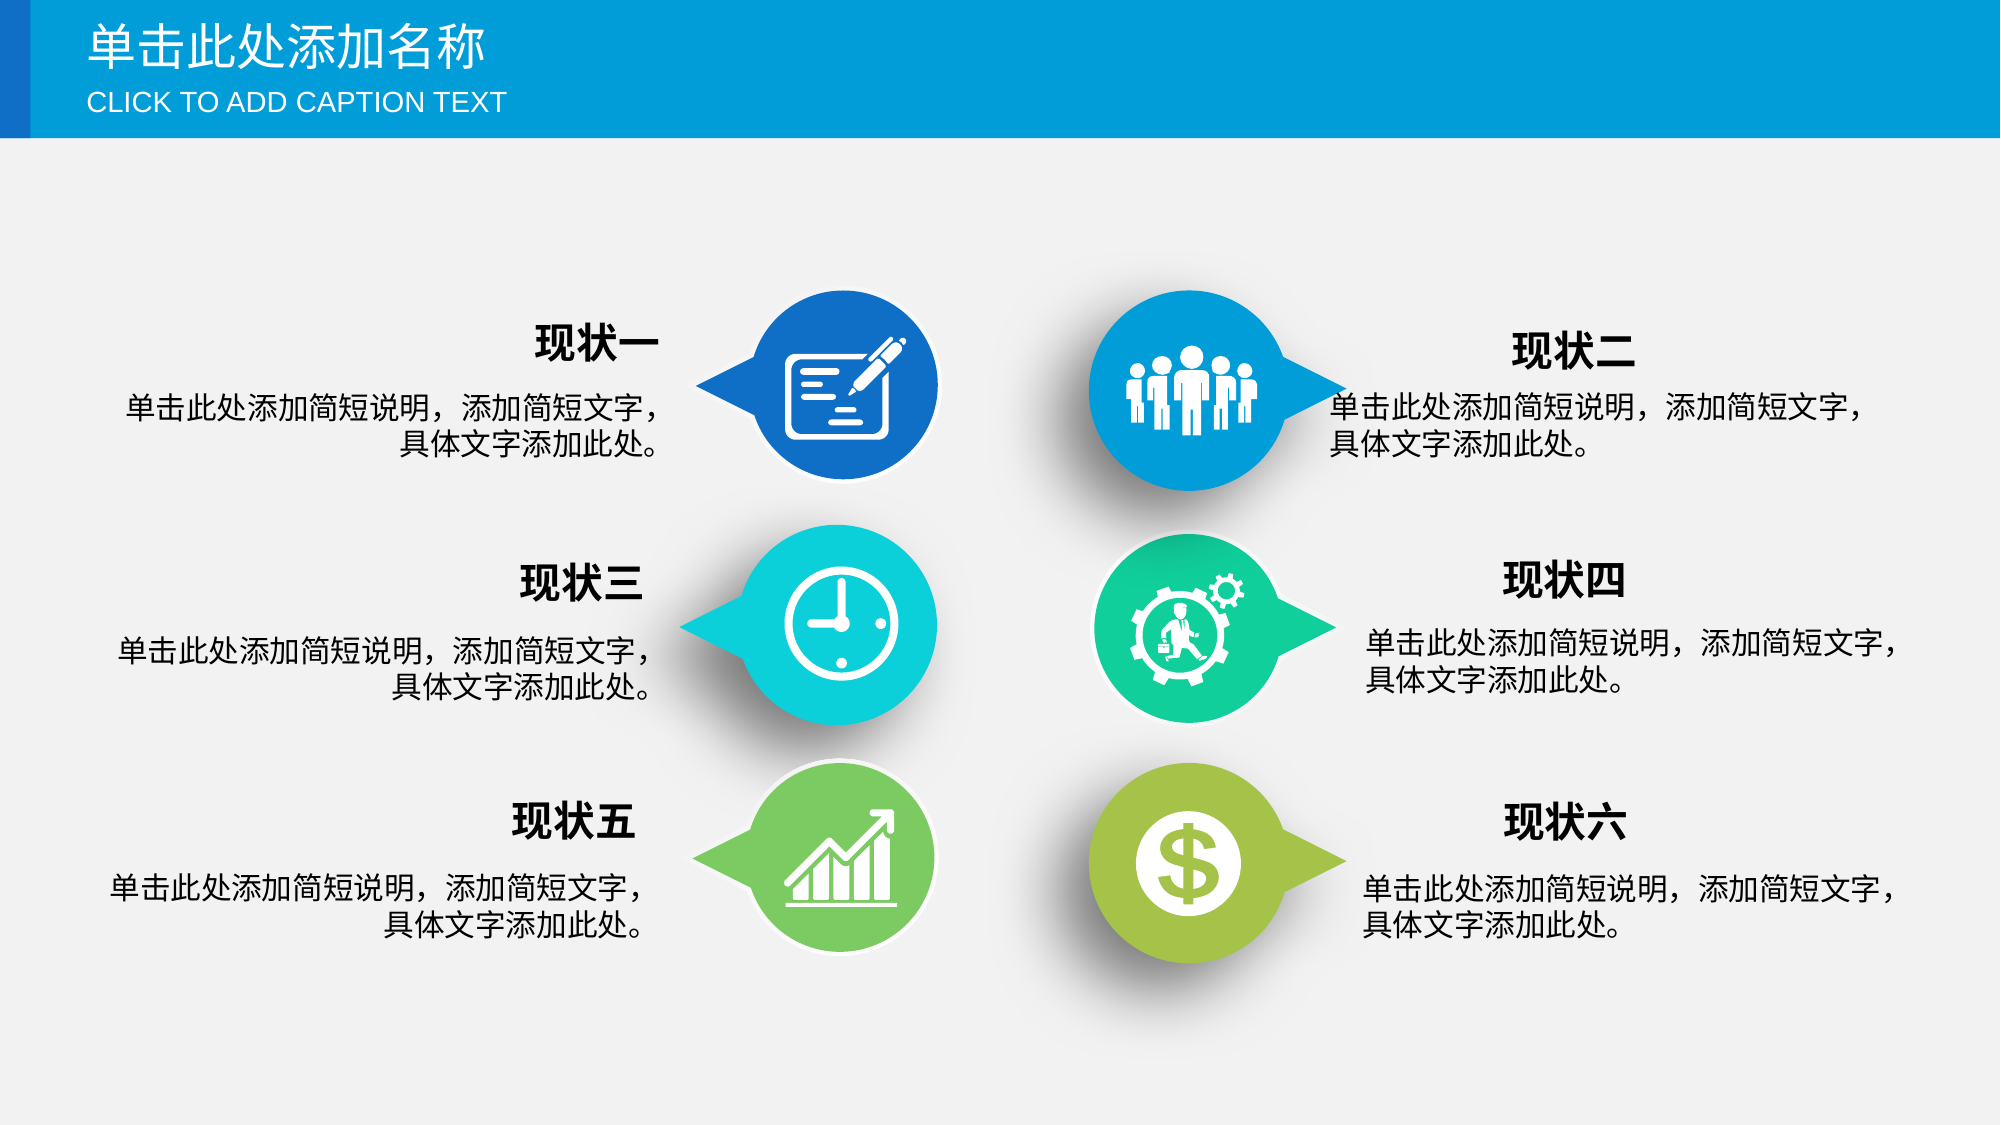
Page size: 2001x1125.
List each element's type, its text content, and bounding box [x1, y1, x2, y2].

text_box [31, 0, 2000, 139]
text_box 现状三 [504, 549, 660, 614]
text_box [1135, 811, 1241, 917]
text_box [784, 566, 899, 681]
text_box [1088, 762, 1347, 964]
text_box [711, 729, 910, 986]
text_box [681, 524, 938, 726]
text_box 单击此处添加简短说明，添加简短文字， 具体文字添加此处。 [102, 624, 681, 713]
text_box 单击此处添加简短说明，添加简短文字， 具体文字添加此处。 [110, 381, 689, 470]
text_box 单击此处添加简短说明，添加简短文字， 具体文字添加此处。 [1315, 380, 1894, 469]
text_box 现状五 [496, 787, 652, 853]
text_box 现状二 [1496, 317, 1652, 380]
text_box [1119, 500, 1318, 757]
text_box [715, 256, 913, 514]
text_box [1088, 290, 1330, 491]
text_box [1126, 363, 1146, 423]
text_box 单击此处添加名称 [86, 15, 493, 76]
text_box CLICK TO ADD CAPTION TEXT [86, 83, 602, 119]
text_box [0, 0, 31, 139]
text_box 现状一 [519, 309, 675, 375]
text_box [1237, 363, 1258, 423]
text_box 现状六 [1488, 788, 1644, 854]
text_box [1211, 356, 1237, 430]
text_box [1147, 356, 1172, 430]
text_box 单击此处添加简短说明，添加简短文字， 具体文字添加此处。 [1347, 862, 1927, 951]
text_box 单击此处添加简短说明，添加简短文字， 具体文字添加此处。 [94, 861, 674, 950]
text_box 现状四 [1487, 546, 1643, 611]
text_box [1180, 345, 1204, 369]
text_box 单击此处添加简短说明，添加简短文字， 具体文字添加此处。 [1350, 617, 1930, 706]
text_box [1174, 370, 1210, 436]
